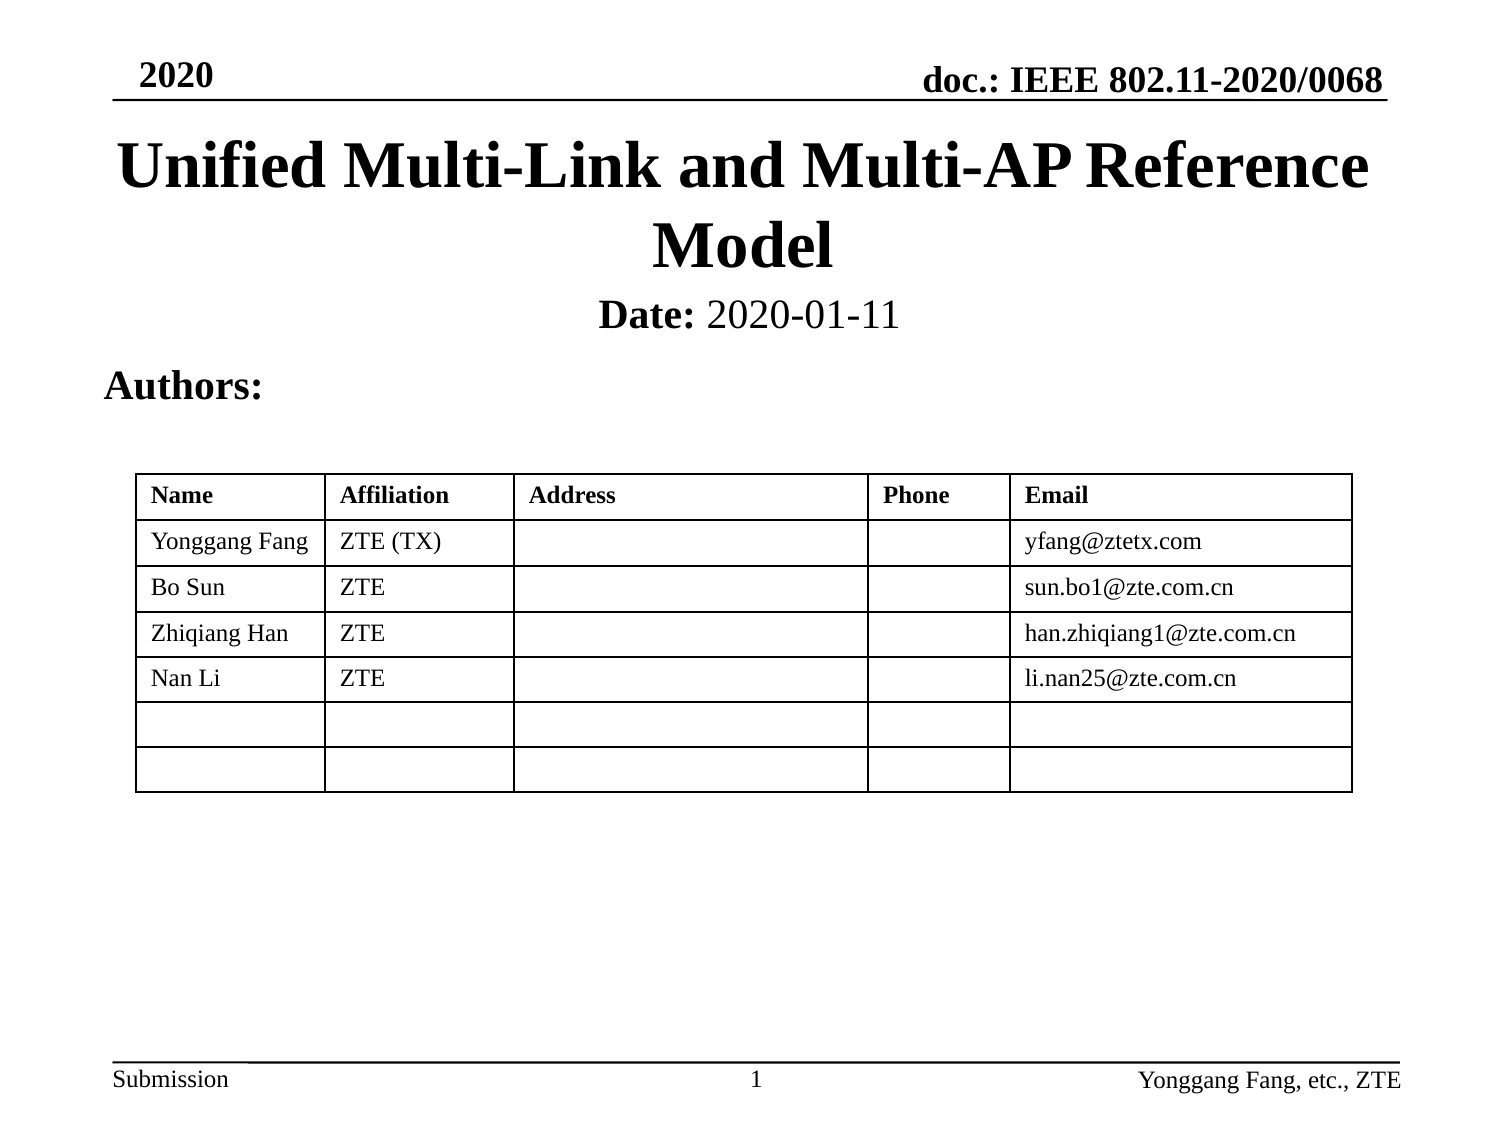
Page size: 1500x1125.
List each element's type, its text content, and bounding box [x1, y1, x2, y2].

table_cell [1011, 703, 1351, 746]
table_cell Bo Sun [137, 567, 324, 611]
text_box Authors: [88, 349, 326, 413]
table_header Name [137, 475, 324, 519]
table_cell [1011, 748, 1351, 791]
table_cell [869, 613, 1009, 656]
text_box Unified Multi-Link and Multi-AP Reference Model [76, 113, 1412, 289]
table_cell [515, 748, 867, 791]
table_cell ZTE [326, 567, 513, 611]
table_cell Zhiqiang Han [137, 613, 324, 656]
table_cell Yonggang Fang [137, 521, 324, 565]
table_cell [869, 658, 1009, 701]
table_cell ZTE [326, 658, 513, 701]
table_header Address [515, 475, 867, 519]
table_cell ZTE (TX) [326, 521, 513, 565]
table_cell [137, 748, 324, 791]
table_header Phone [869, 475, 1009, 519]
table_cell [515, 567, 867, 611]
table_cell [869, 567, 1009, 611]
table_header Affiliation [326, 475, 513, 519]
table_cell [869, 748, 1009, 791]
table_cell [869, 521, 1009, 565]
table_cell [326, 703, 513, 746]
table_cell [137, 703, 324, 746]
footer Yonggang Fang, etc., ZTE [1127, 1063, 1402, 1095]
text_box Date: 2020-01-11 [112, 278, 1388, 342]
table_cell yfang@ztetx.com [1011, 521, 1351, 565]
table_header Email [1011, 475, 1351, 519]
table_cell [515, 613, 867, 656]
slide_number 1 [741, 1061, 772, 1093]
table_cell sun.bo1@zte.com.cn [1011, 567, 1351, 611]
table_cell [515, 703, 867, 746]
table_cell [515, 521, 867, 565]
table_cell Nan Li [137, 658, 324, 701]
table_cell ZTE [326, 613, 513, 656]
table_cell [515, 658, 867, 701]
table_cell li.nan25@zte.com.cn [1011, 658, 1351, 701]
table_cell [326, 748, 513, 791]
table_cell [869, 703, 1009, 746]
table_cell han.zhiqiang1@zte.com.cn [1011, 613, 1351, 656]
